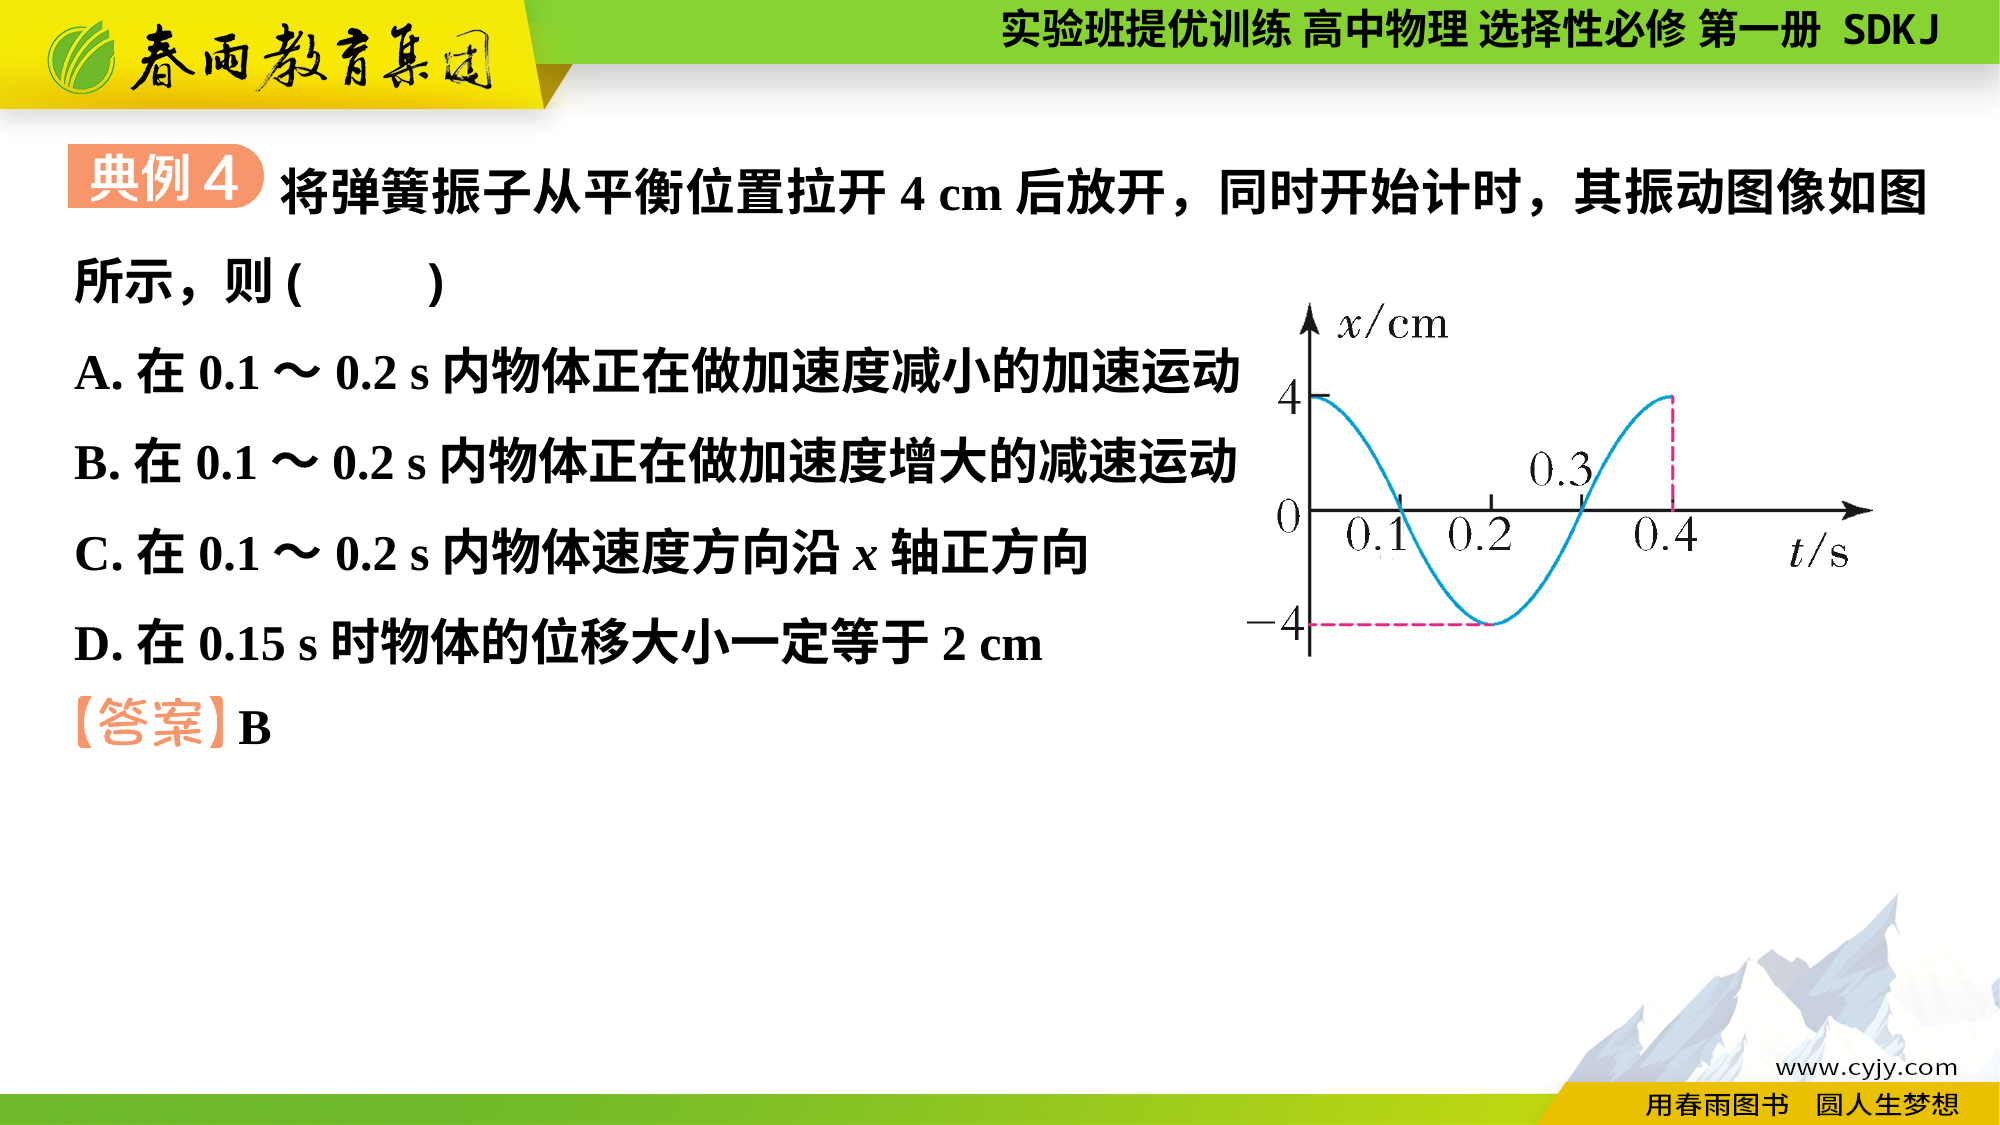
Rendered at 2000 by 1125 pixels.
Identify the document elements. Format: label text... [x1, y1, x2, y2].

picture [0, 0, 2000, 1125]
list 将弹簧振子从平衡位置拉开4 cm后放开，同时开始计时，其振动图像如图所示，则( ) A.在0.1～0.2 s内物体正在做加速度减小的加速运动 B.在0.1～0.2 s内物体正在做加速度增大的减速运动 C.在0.1～0.2 s内物体速度方向沿x轴正方向 D.在0.15 s时物体的位移大小一定等于2 cm [59, 122, 1944, 683]
text_box B [223, 687, 287, 763]
